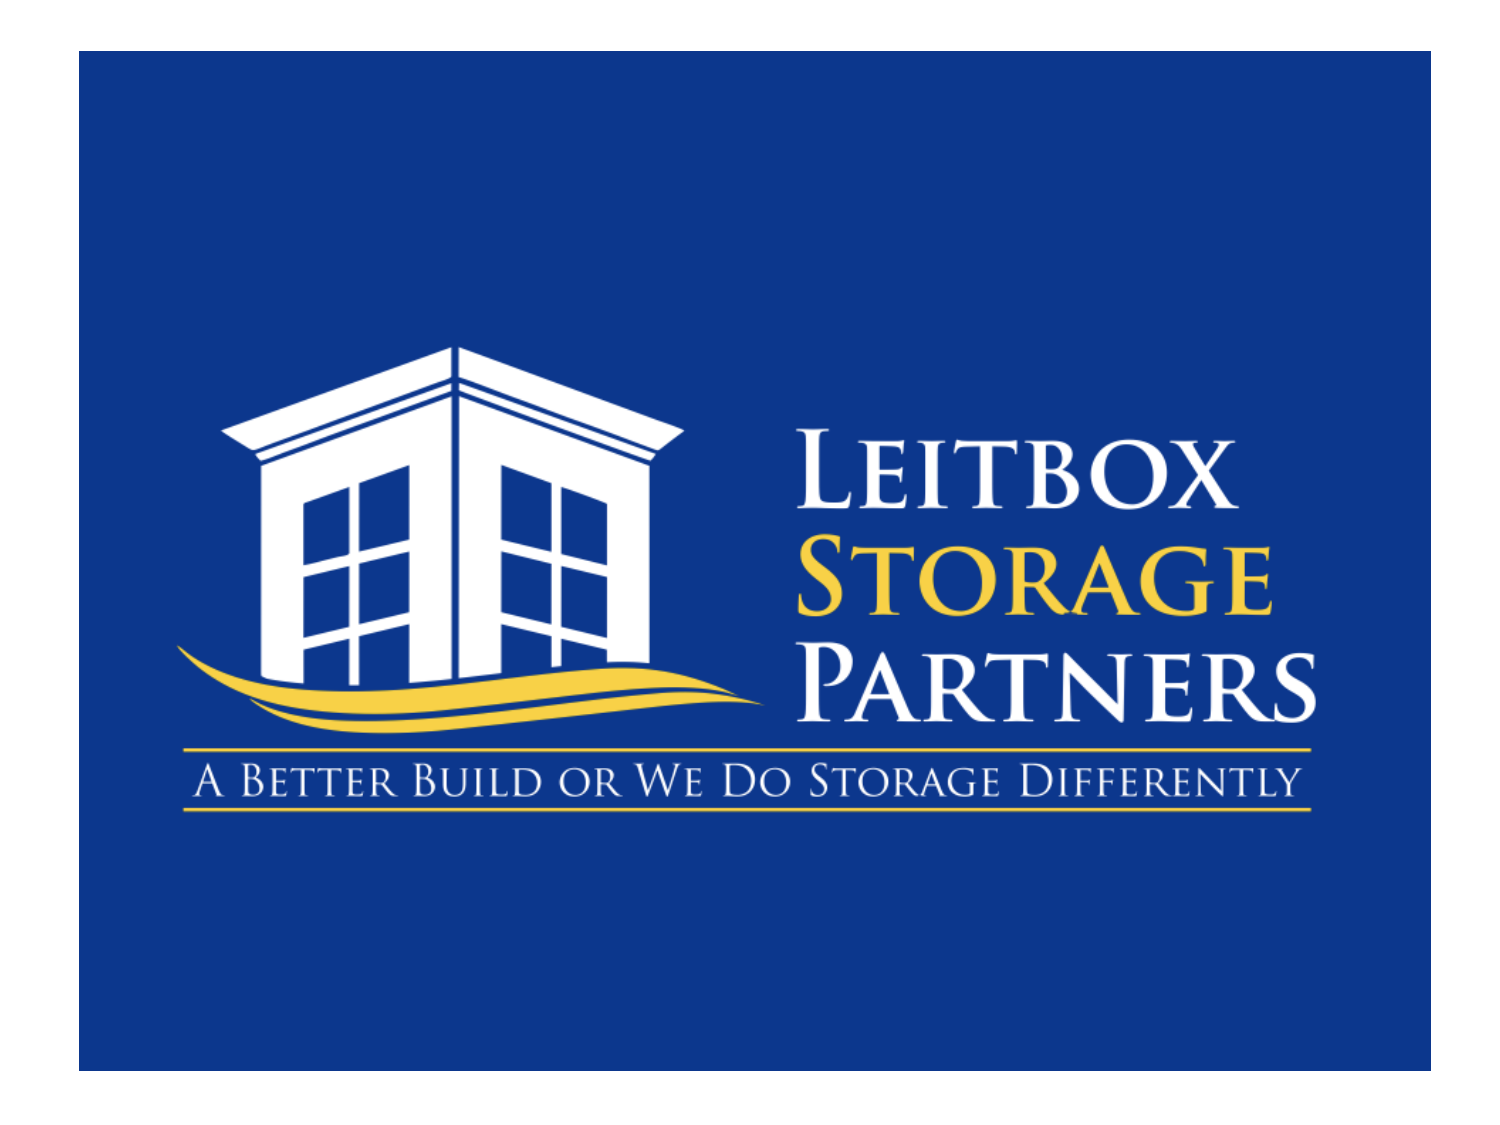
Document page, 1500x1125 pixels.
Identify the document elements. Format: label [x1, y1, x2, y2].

picture [79, 51, 1431, 1071]
